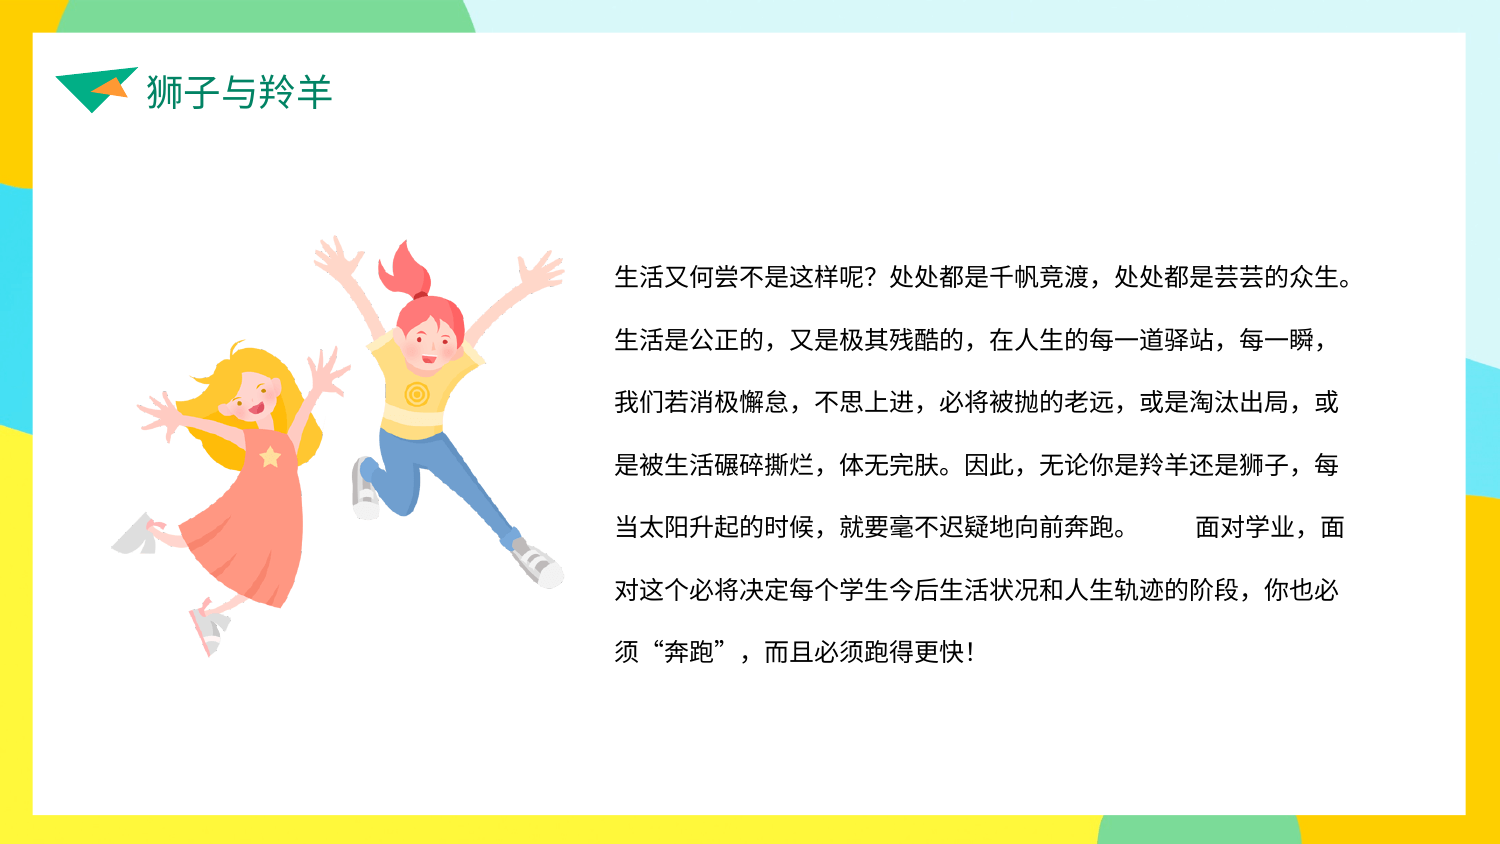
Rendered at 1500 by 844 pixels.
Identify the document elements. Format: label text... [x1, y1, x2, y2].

text_box 生活又何尝不是这样呢？处处都是千帆竞渡，处处都是芸芸的众生。生活是公正的，又是极其残酷的，在人生的每一道驿站，每一瞬，我们若消极懈怠，不思上进，必将被抛的老远，或是淘汰出局，或是被生活碾碎撕烂，体无完肤。因此，无论你是羚羊还是狮子，每当太阳升起的时候，就要毫不迟疑地向前奔跑。 面对学业，面对这个必将决定每个学生今后生活状况和人生轨迹的阶段，你也必须“奔跑”，而且必须跑得更快！ [600, 221, 1375, 704]
picture [0, 0, 1500, 844]
